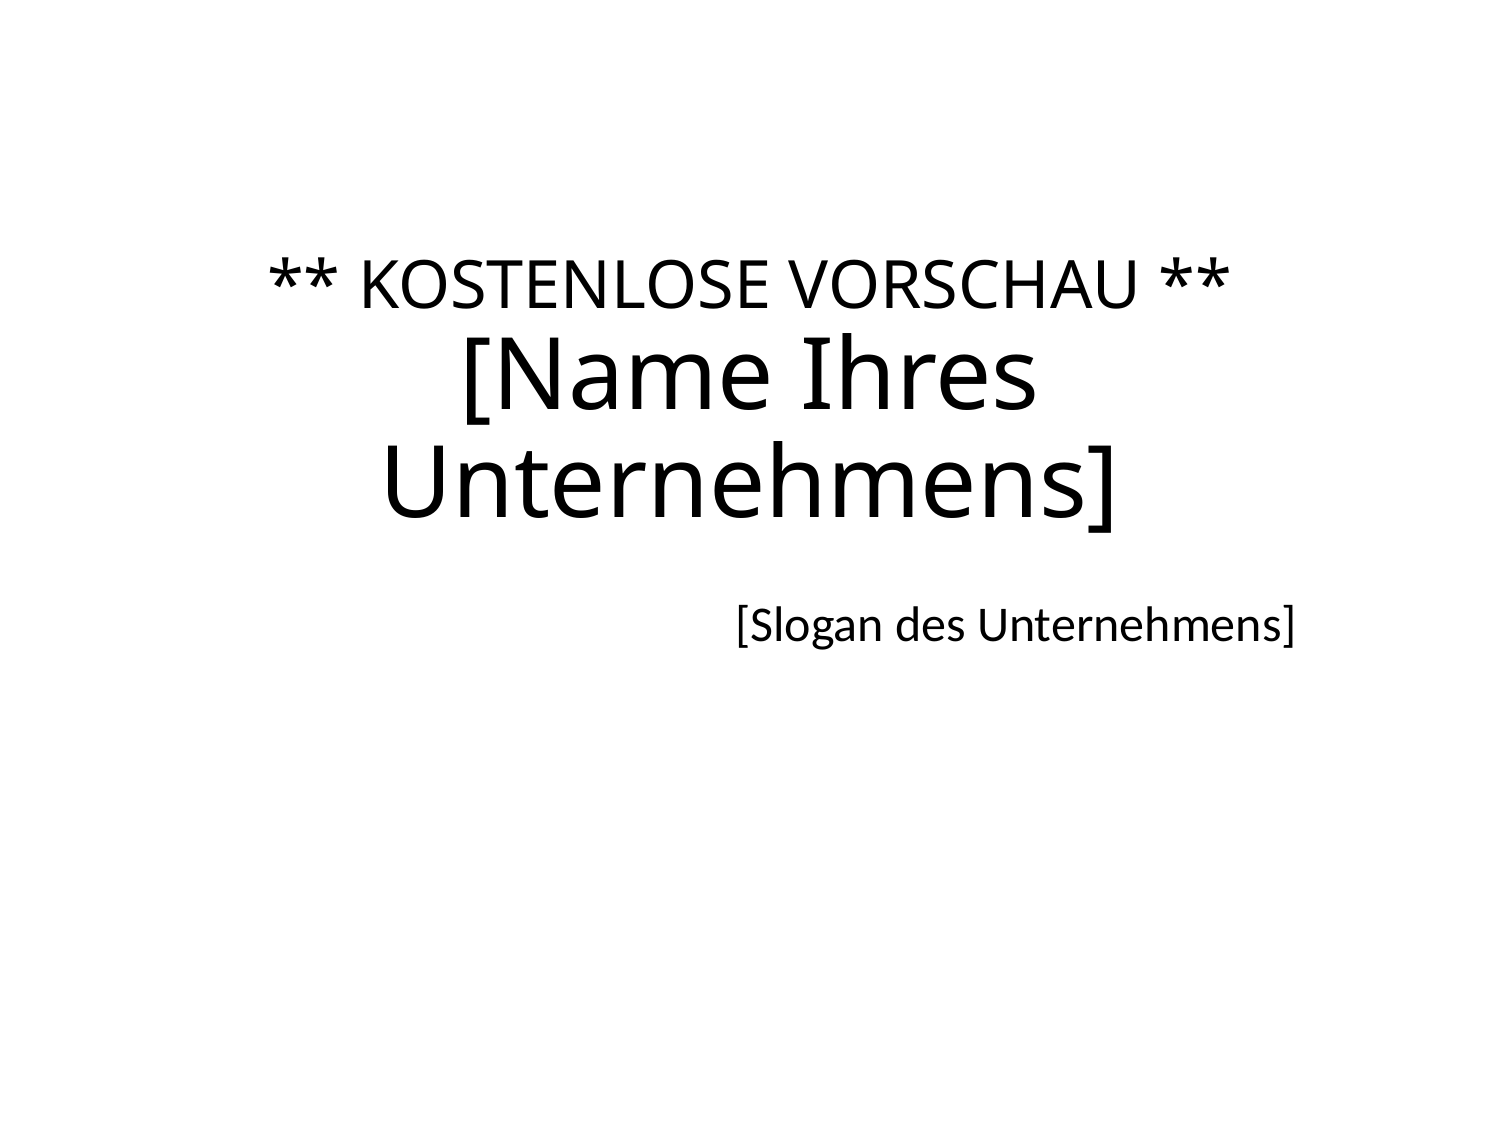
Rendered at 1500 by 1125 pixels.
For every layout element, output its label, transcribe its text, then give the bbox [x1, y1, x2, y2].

title ** KOSTENLOSE VORSCHAU ** [Name Ihres Unternehmens] [112, 199, 1388, 591]
subtitle [Slogan des Unternehmens] [187, 590, 1313, 863]
